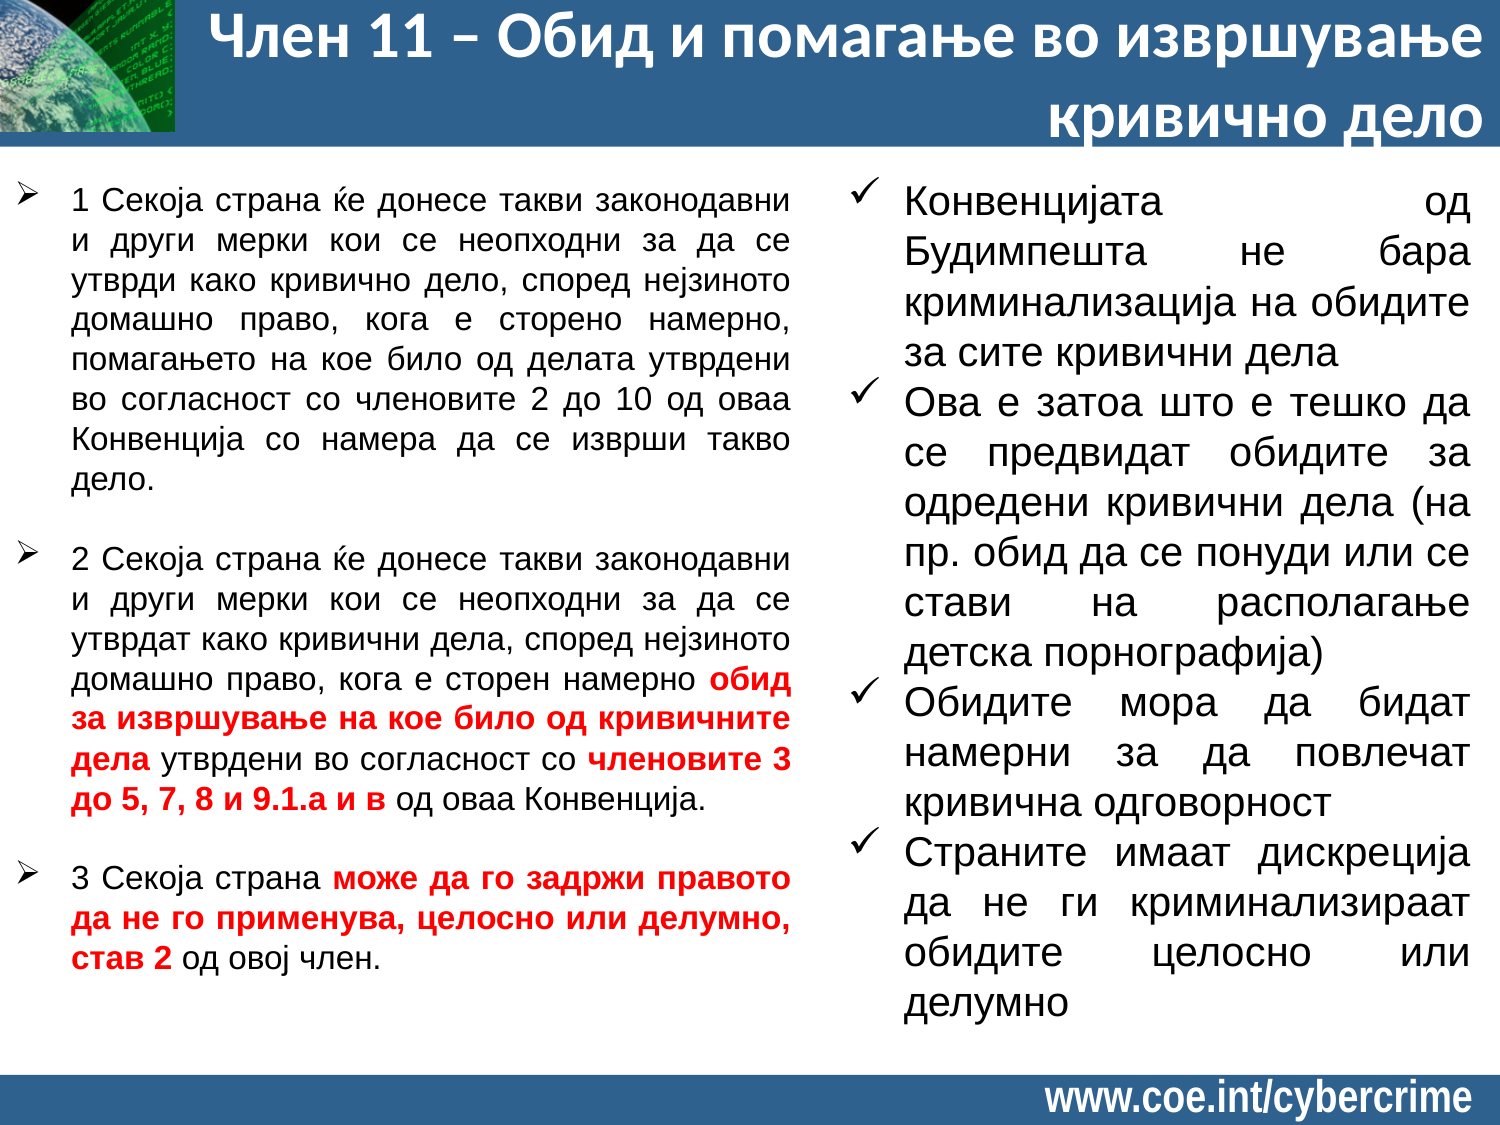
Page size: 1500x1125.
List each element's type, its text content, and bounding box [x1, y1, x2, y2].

picture [0, 0, 175, 132]
text_box [0, 1073, 1030, 1125]
text_box Конвенцијата од Будимпешта не бара криминализација на обидите за сите кривични дела Ова е затоа што е тешко да се предвидат обидите за одредени кривични дела (на пр. обид да се понуди или се стави на располагање детска порнографија) Обидите мора да бидат намерни за да повлечат кривична одговорност Страните имаат дискреција да не ги криминализираат обидите целосно или делумно [832, 166, 1486, 1032]
text_box 1 Секоја страна ќе донесе такви законодавни и други мерки кои се неопходни за да се утврди како кривично дело, според нејзиното домашно право, кога е сторено намерно, помагањето на кое било од делата утврдени во согласност со членовите 2 до 10 од оваа Конвенција со намера да се изврши такво дело. 2 Секоја страна ќе донесе такви законодавни и други мерки кои се неопходни за да се утврдат како кривични дела, според нејзиното домашно право, кога е сторен намерно обид за извршување на кое било од кривичните дела утврдени во согласност со членовите 3 до 5, 7, 8 и 9.1.а и в од оваа Конвенција. 3 Секоја страна може да го задржи правото да не го применува, целосно или делумно, став 2 од овој член. [0, 170, 807, 984]
text_box Член 11 – Обид и помагање во извршување кривично дело [0, 0, 1500, 149]
text_box www.coe.int/cybercrime [1030, 1059, 1500, 1125]
